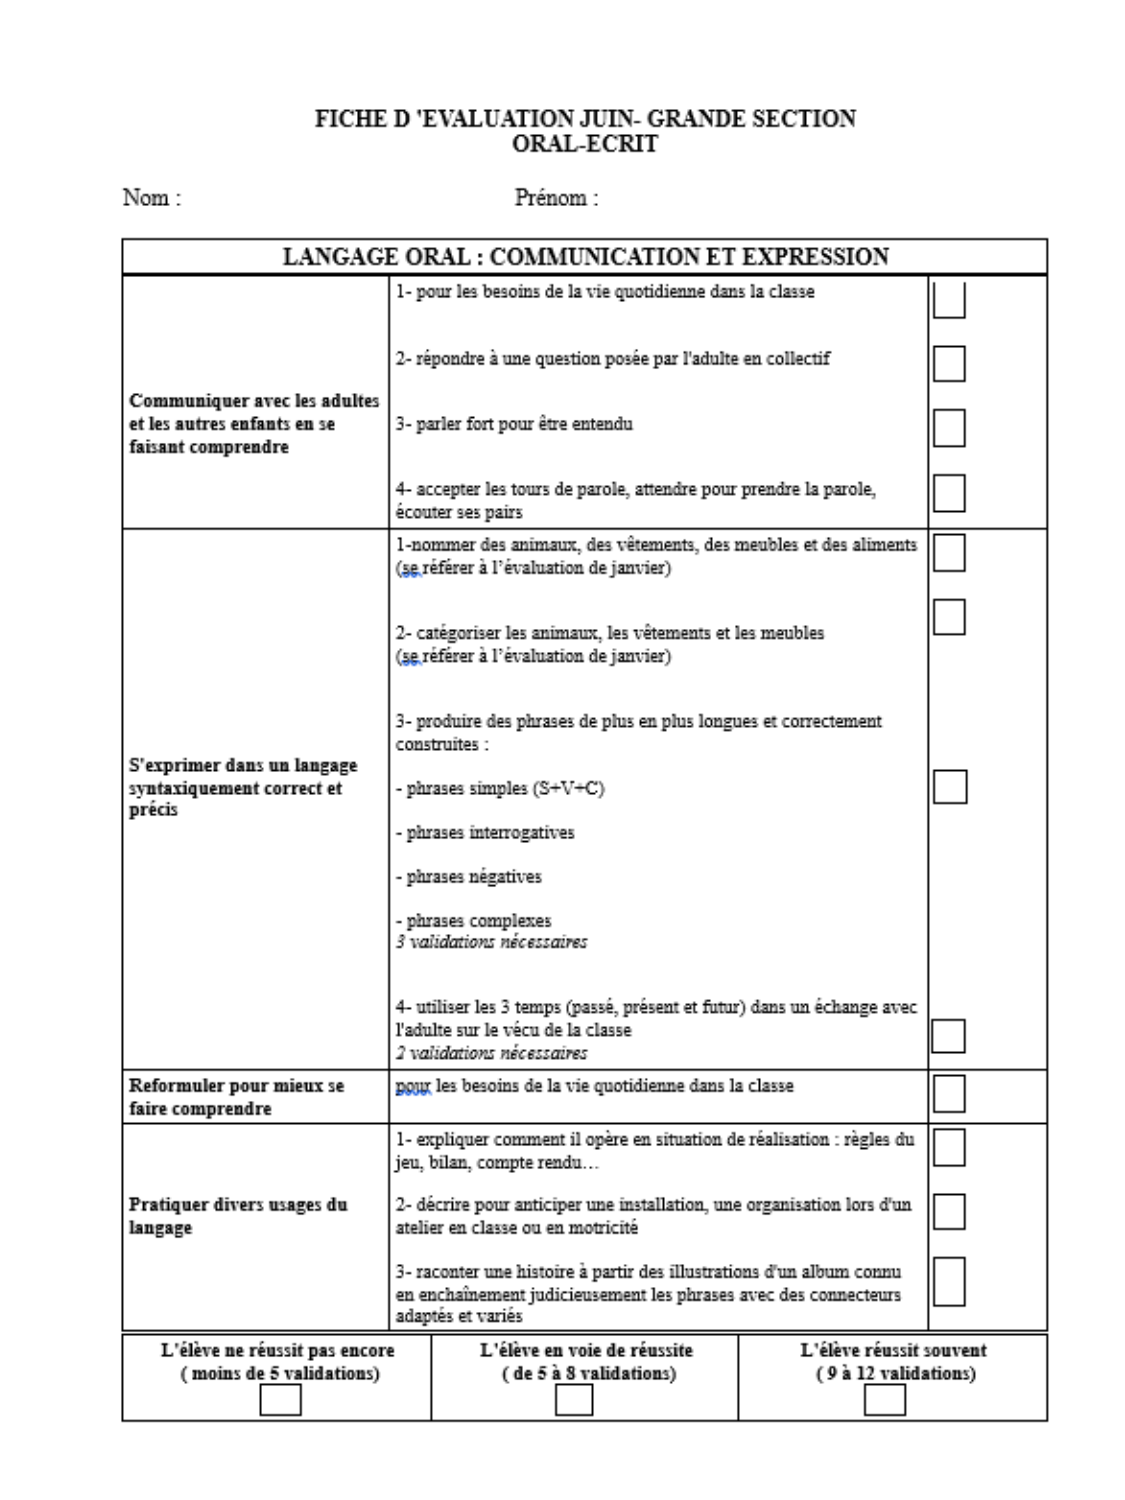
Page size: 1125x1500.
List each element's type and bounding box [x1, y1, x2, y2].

picture [49, 41, 1089, 1476]
